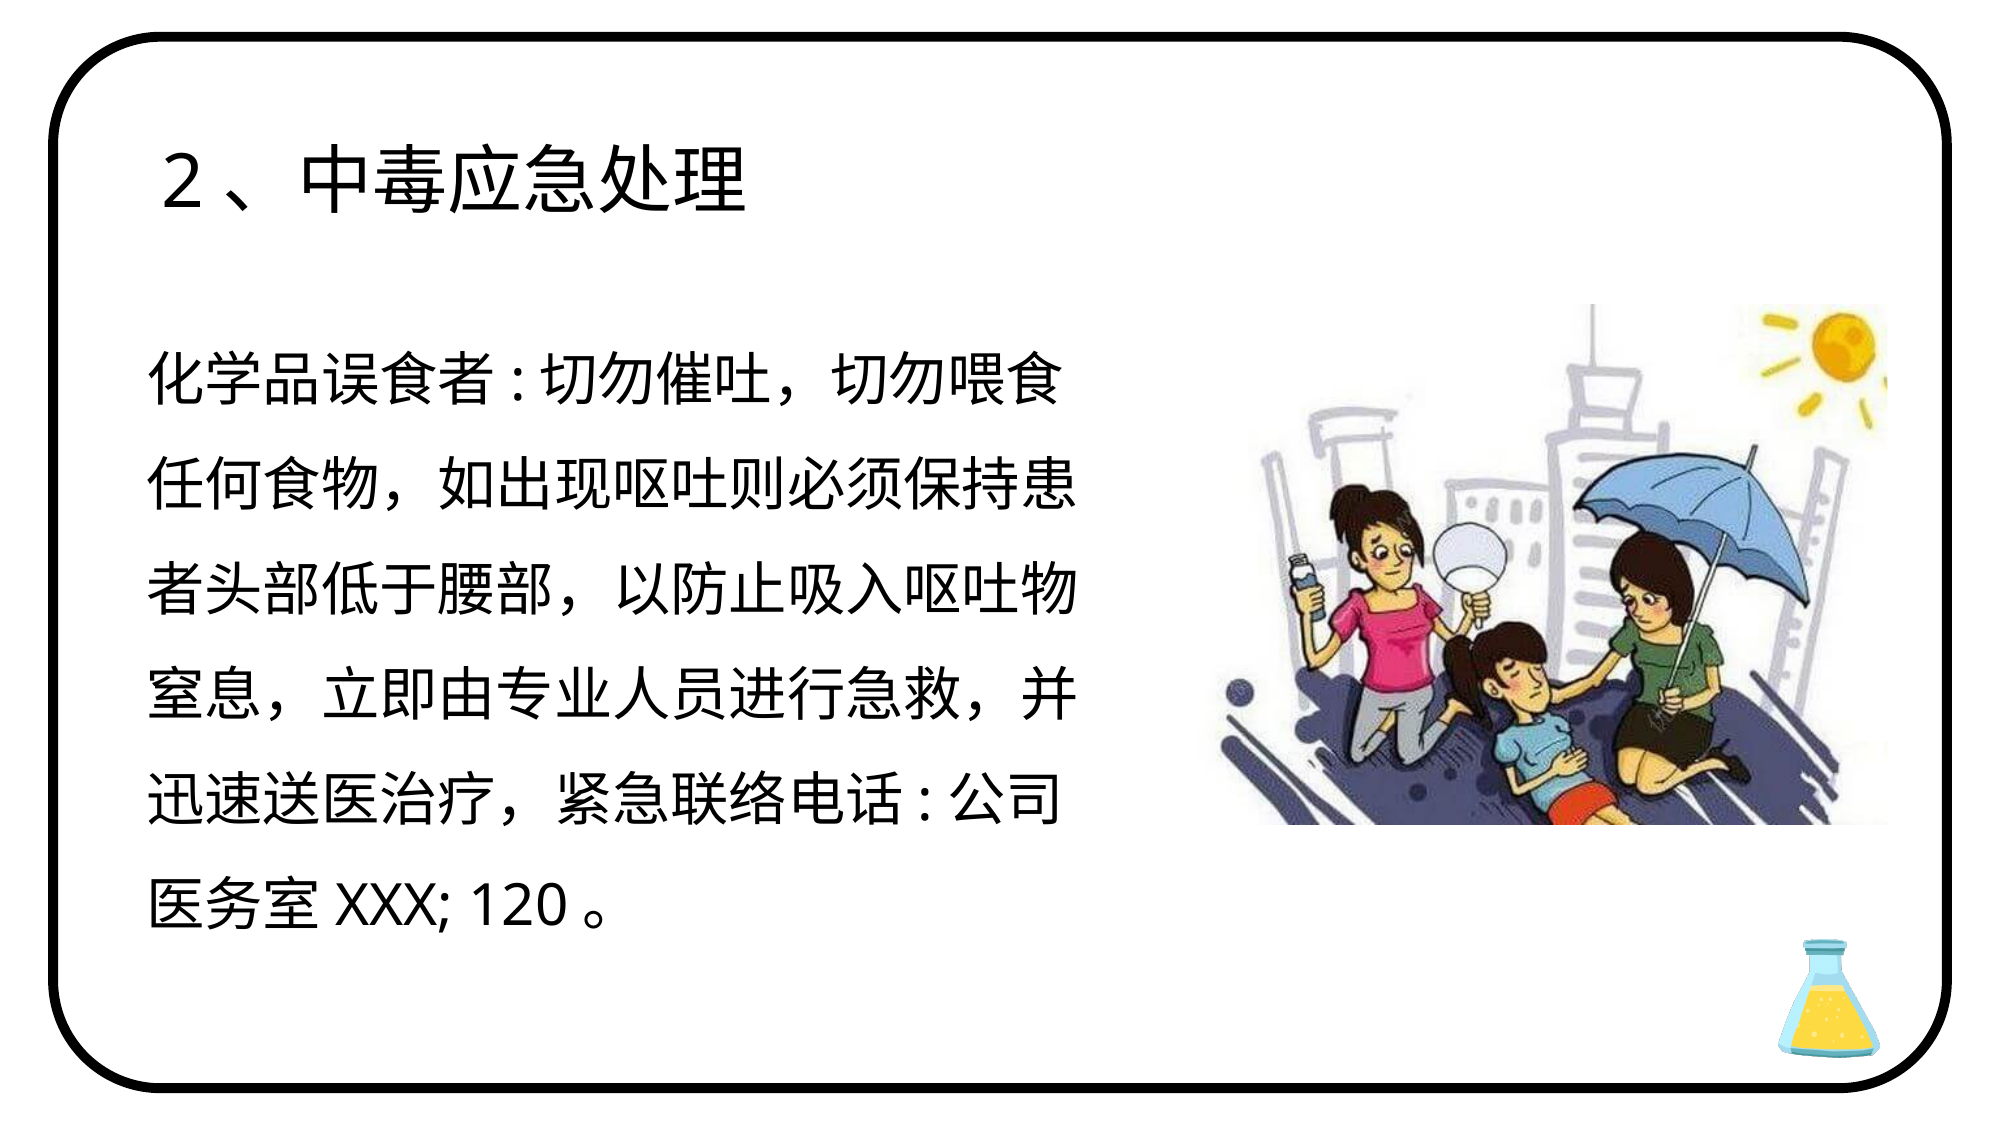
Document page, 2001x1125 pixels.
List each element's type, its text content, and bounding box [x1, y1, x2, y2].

title 2、中毒应急处理 [87, 89, 1546, 277]
picture [1174, 304, 1888, 825]
text_box 化学品误食者:切勿催吐，切勿喂食任何食物，如出现呕吐则必须保持患者头部低于腰部，以防止吸入呕吐物窒息，立即由专业人员进行急救，并迅速送医治疗，紧急联络电话:公司医务室XXX; 120。 [131, 299, 1132, 945]
picture [1778, 939, 1880, 1058]
